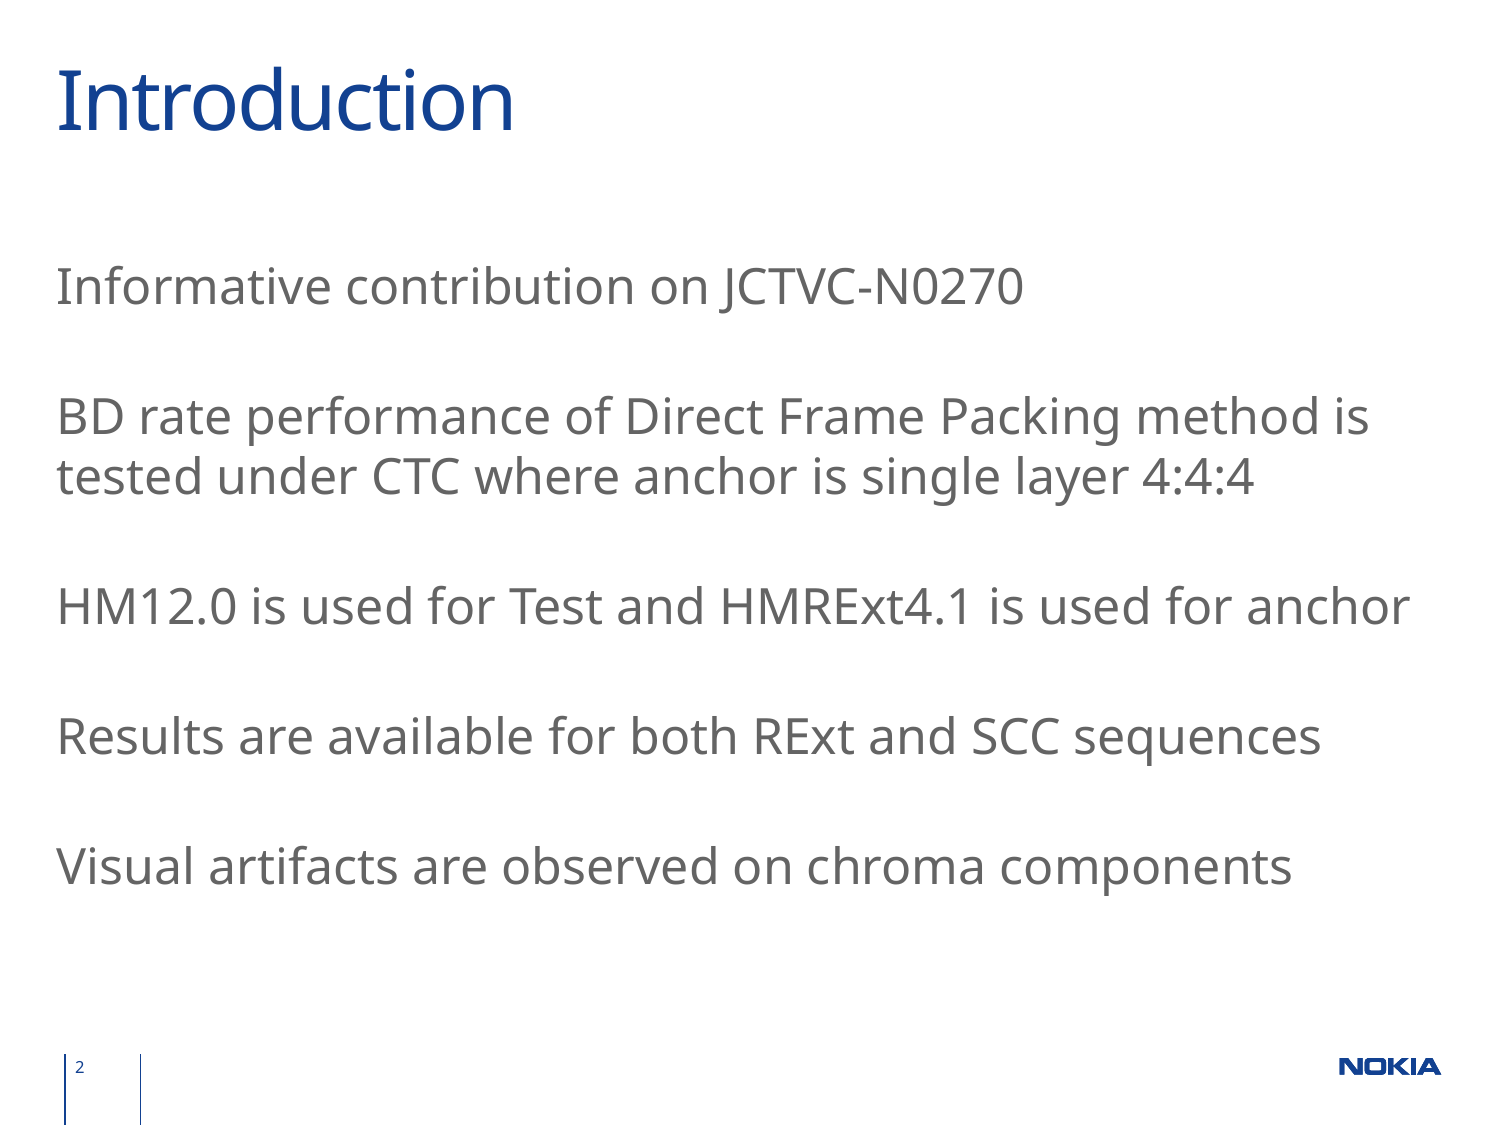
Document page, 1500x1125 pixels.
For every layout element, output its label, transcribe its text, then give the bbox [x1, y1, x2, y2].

list Informative contribution on JCTVC-N0270 BD rate performance of Direct Frame Packing method is tested under CTC where anchor is single layer 4:4:4 HM12.0 is used for Test and HMRExt4.1 is used for anchor Results are available for both RExt and SCC sequences Visual artifacts are observed on chroma components [56, 254, 1436, 1032]
slide_number 2 [75, 1057, 124, 1079]
title Introduction [56, 47, 1433, 149]
